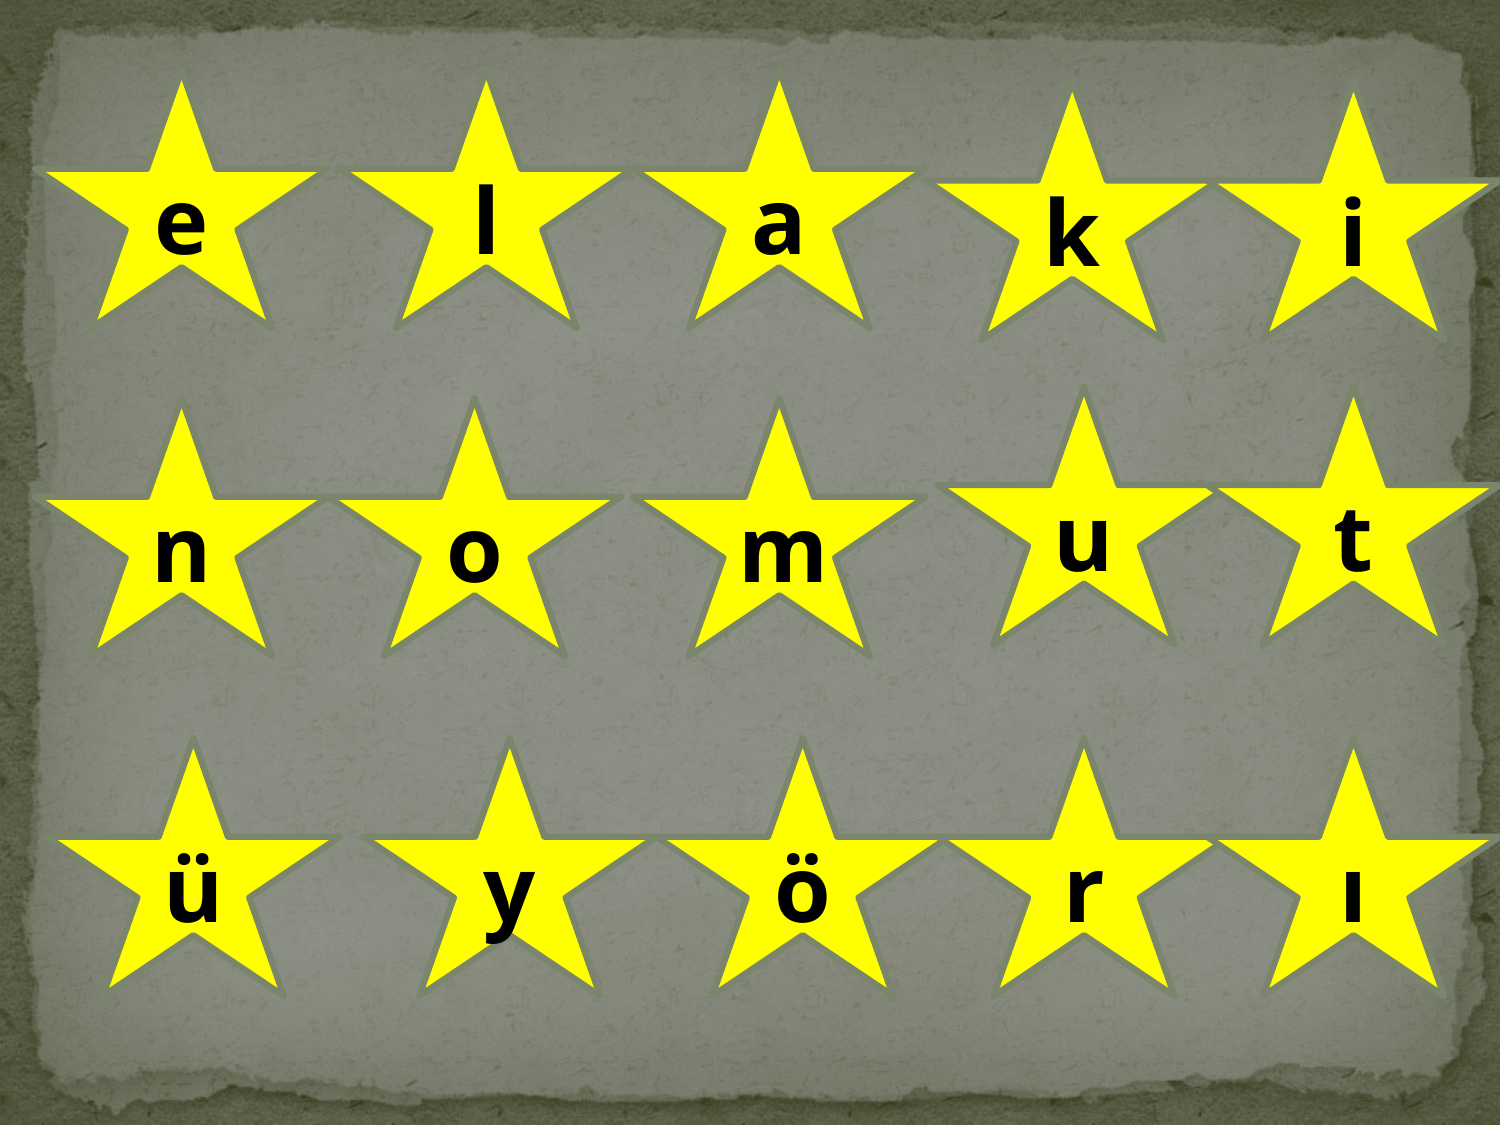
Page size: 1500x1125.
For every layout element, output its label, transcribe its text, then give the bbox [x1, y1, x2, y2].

text_box ü [43, 735, 343, 1000]
text_box i [1204, 78, 1500, 343]
text_box m [629, 395, 929, 660]
text_box ö [653, 735, 943, 1000]
text_box o [325, 395, 625, 660]
text_box r [934, 735, 1218, 1000]
text_box a [629, 67, 929, 332]
text_box t [1204, 383, 1500, 648]
text_box k [922, 78, 1212, 343]
text_box n [32, 395, 328, 660]
text_box u [934, 383, 1219, 648]
text_box l [336, 67, 633, 332]
text_box ı [1204, 735, 1500, 1000]
text_box e [32, 67, 332, 332]
text_box y [360, 735, 656, 1000]
